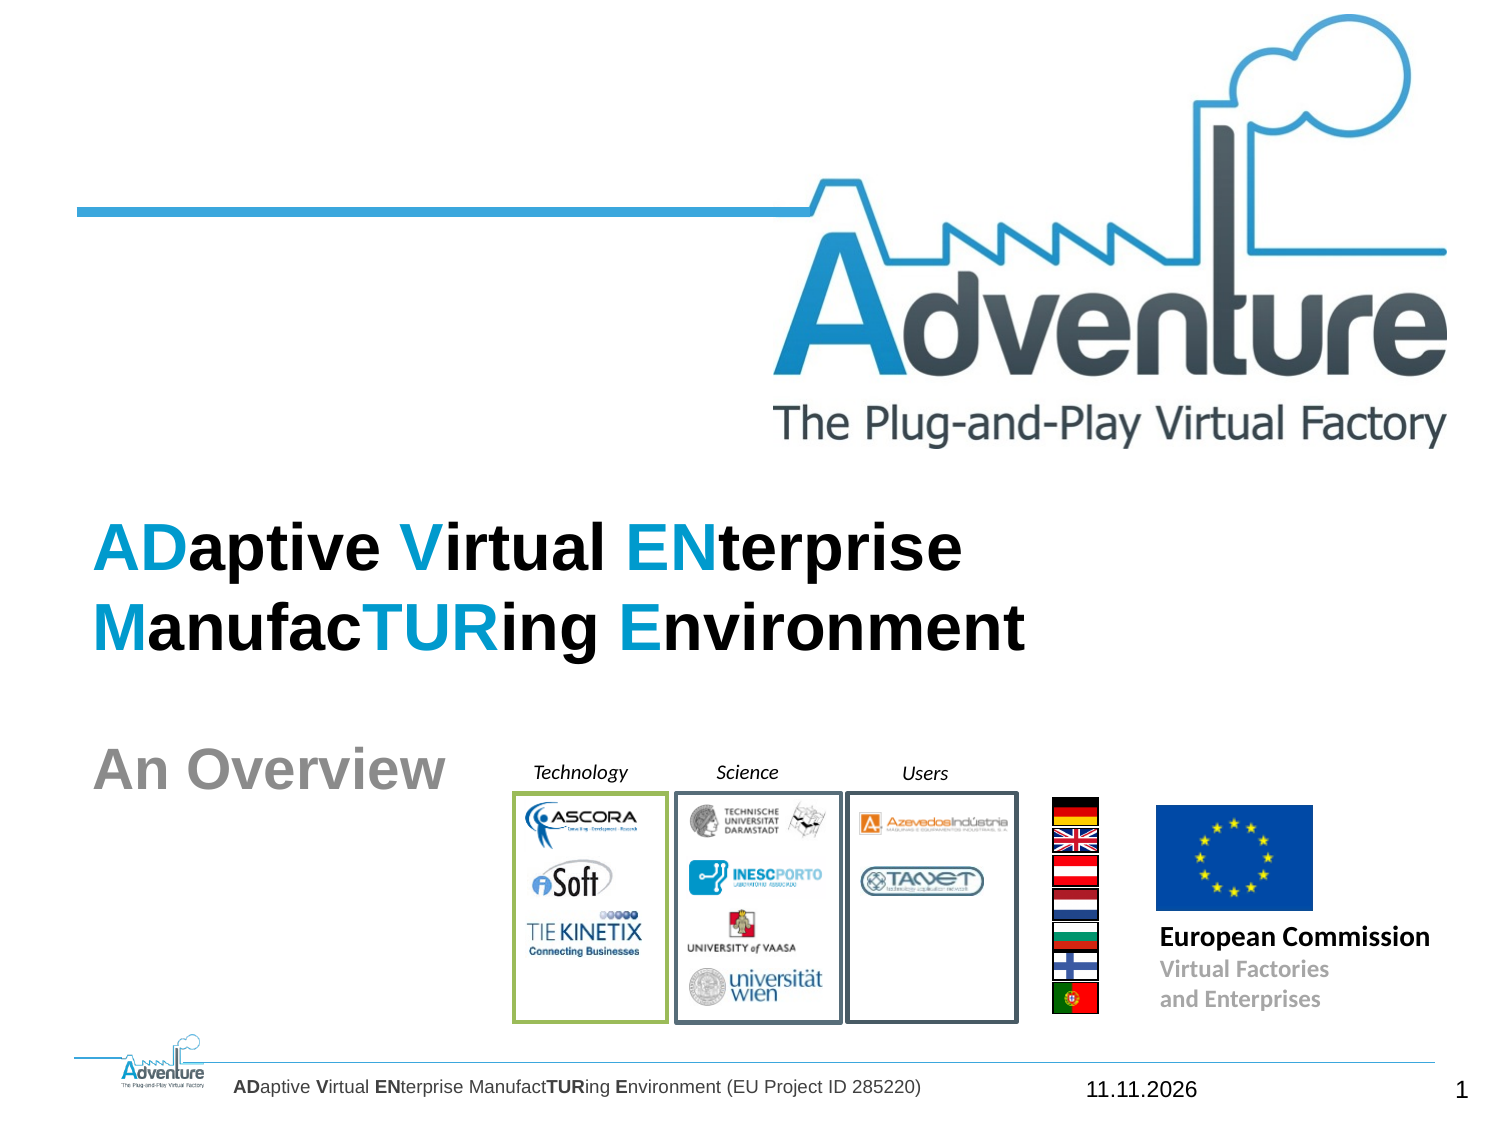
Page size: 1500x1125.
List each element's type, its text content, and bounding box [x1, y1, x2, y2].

picture [1155, 805, 1313, 911]
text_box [513, 751, 1098, 1023]
title ADaptive Virtual ENterprise ManufacTURing Environment [77, 463, 1353, 705]
picture [773, 14, 1447, 449]
picture [121, 1034, 204, 1088]
text_box European Commission Virtual Factories and Enterprises [1144, 910, 1446, 1020]
subtitle An Overview [77, 723, 1128, 1012]
